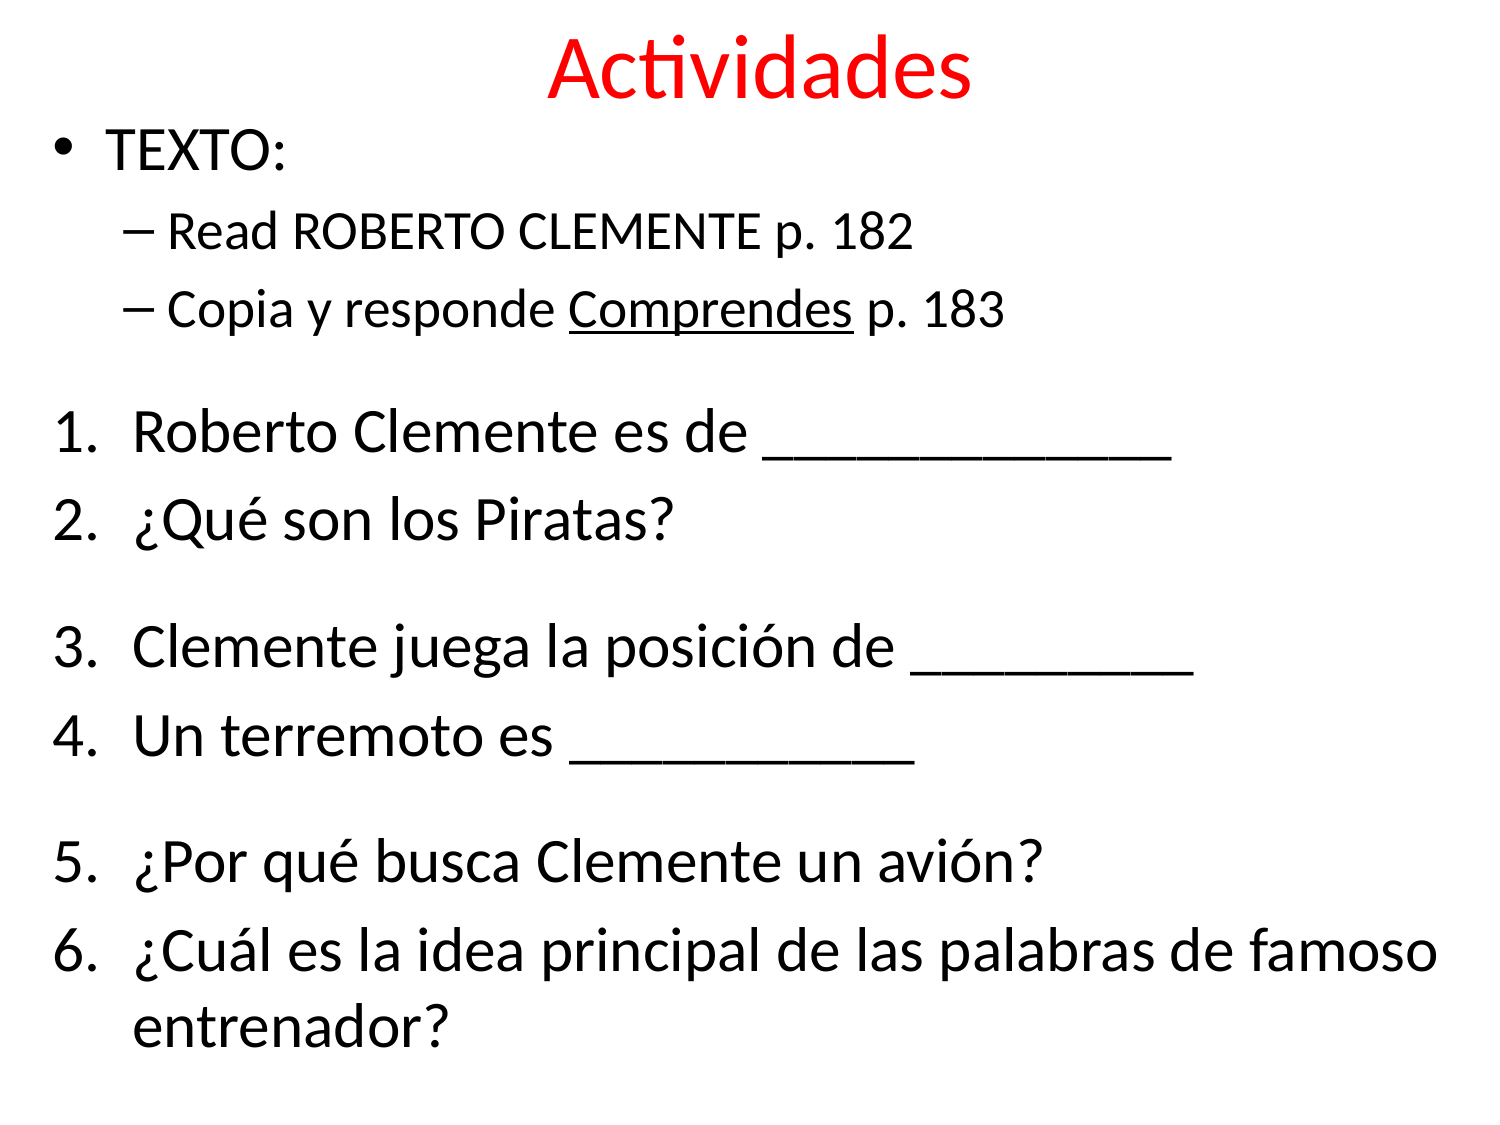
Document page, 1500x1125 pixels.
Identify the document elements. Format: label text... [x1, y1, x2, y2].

text_box Actividades [85, 0, 1436, 99]
text_box TEXTO: Read ROBERTO CLEMENTE p. 182 Copia y responde Comprendes p. 183 Roberto Clemente es de _____________ ¿Qué son los Piratas? Clemente juega la posición de _________ Un terremoto es ___________ ¿Por qué busca Clemente un avión? ¿Cuál es la idea principal de las palabras de famoso entrenador? [37, 99, 1463, 1075]
